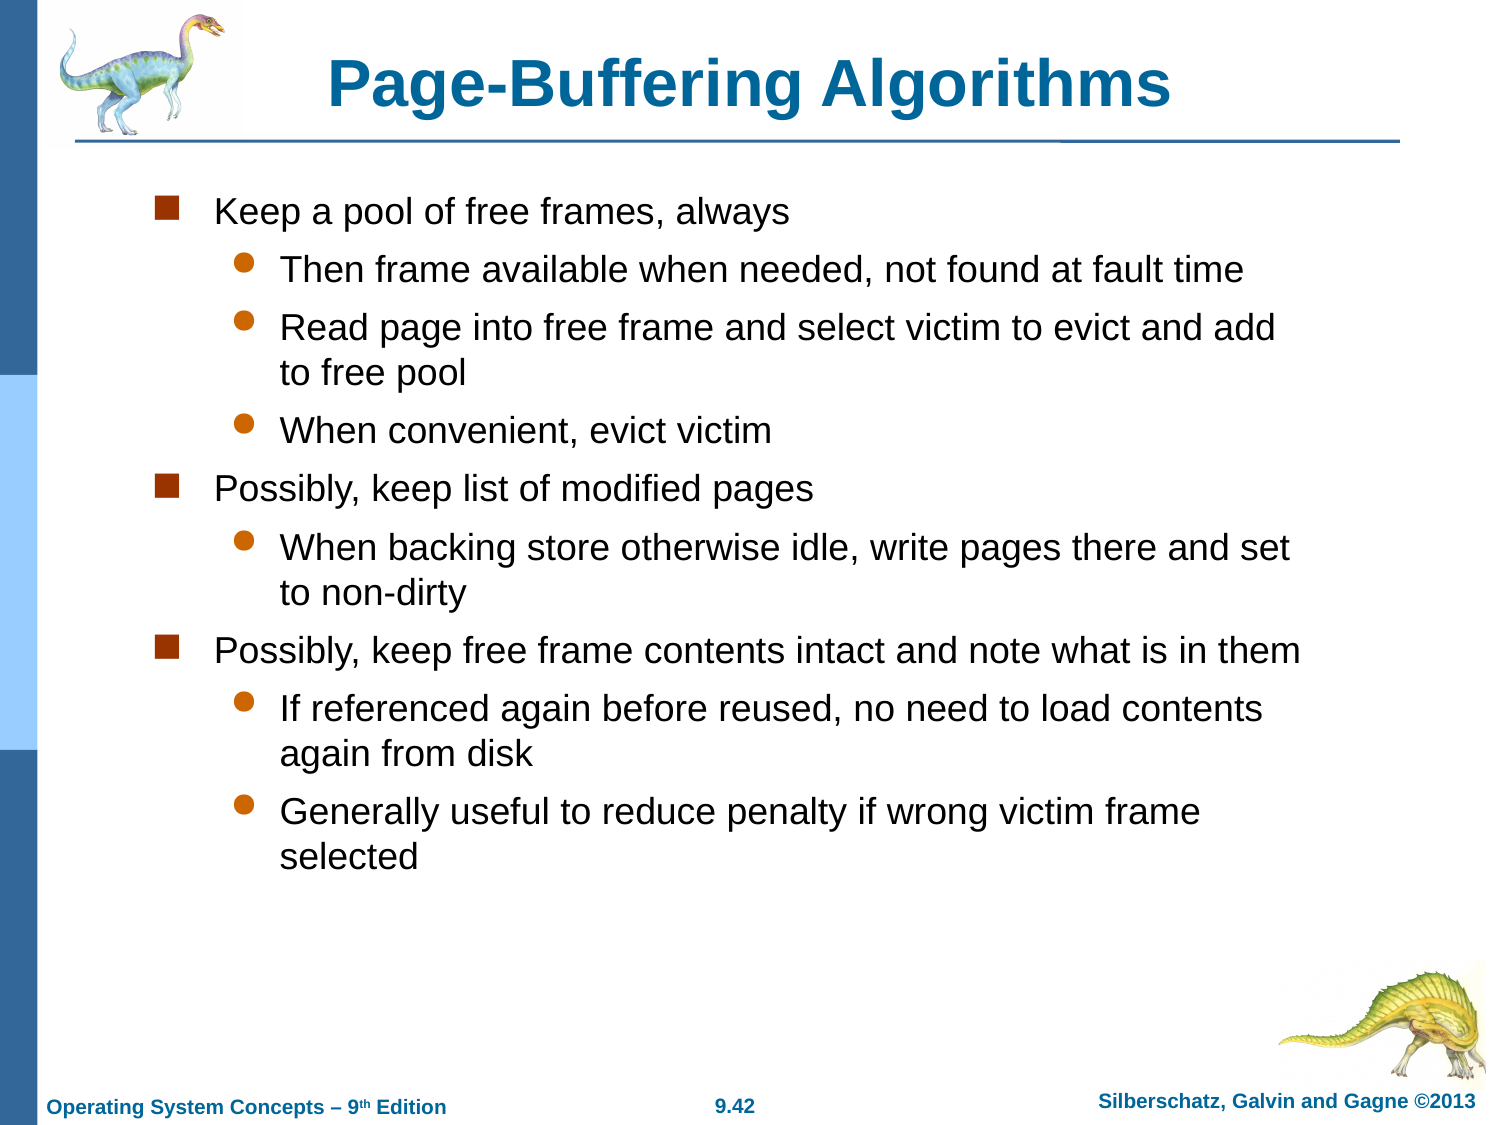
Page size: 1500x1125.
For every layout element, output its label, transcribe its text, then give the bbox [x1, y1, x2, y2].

list Keep a pool of free frames, always Then frame available when needed, not found at fault time Read page into free frame and select victim to evict and add to free pool When convenient, evict victim Possibly, keep list of modified pages When backing store otherwise idle, write pages there and set to non-dirty Possibly, keep free frame contents intact and note what is in them If referenced again before reused, no need to load contents again from disk Generally useful to reduce penalty if wrong victim frame selected [142, 179, 1330, 1013]
title Page-Buffering Algorithms [74, 32, 1426, 128]
picture [46, 0, 243, 149]
picture [1275, 959, 1486, 1090]
